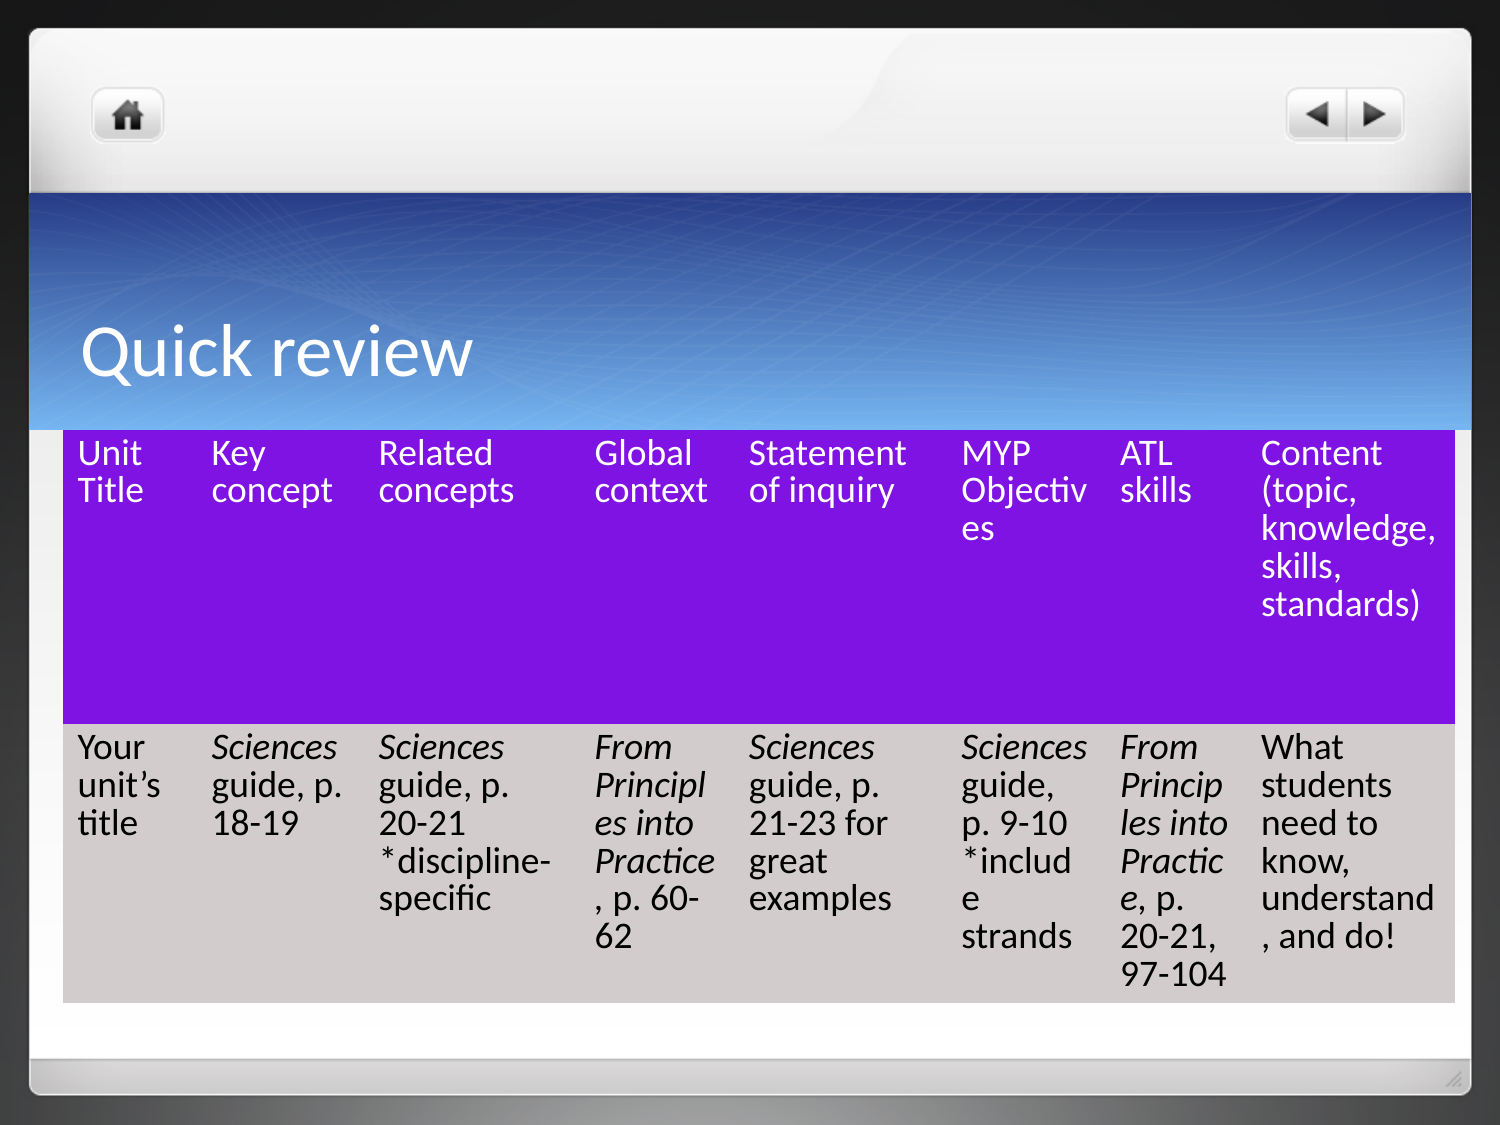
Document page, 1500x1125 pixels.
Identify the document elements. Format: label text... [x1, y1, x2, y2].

table_cell Sciences guide, p. 21-23 for great examples [734, 724, 946, 1003]
table_header MYP Objectives [946, 430, 1105, 724]
table_cell Sciences guide, p. 9-10 *include strands [946, 724, 1105, 1003]
table_header Key concept [197, 430, 363, 724]
table_cell Your unit’s title [63, 724, 197, 1003]
table_header Statement of inquiry [734, 430, 946, 724]
table_header Content (topic, knowledge, skills, standards) [1246, 430, 1455, 724]
table_cell What students need to know, understand, and do! [1246, 724, 1455, 1003]
table_cell From Principles into Practice, p. 60-62 [580, 724, 734, 1003]
table_cell From Principles into Practice, p. 20-21, 97-104 [1105, 724, 1246, 1003]
title Quick review [65, 211, 1429, 400]
table_cell Sciences guide, p. 20-21 *discipline-specific [363, 724, 580, 1003]
table_header ATL skills [1105, 430, 1246, 724]
table_header Global context [580, 430, 734, 724]
table_cell Sciences guide, p. 18-19 [197, 724, 363, 1003]
table_header Unit Title [63, 430, 197, 724]
table_header Related concepts [363, 430, 580, 724]
picture [0, 0, 1500, 1125]
